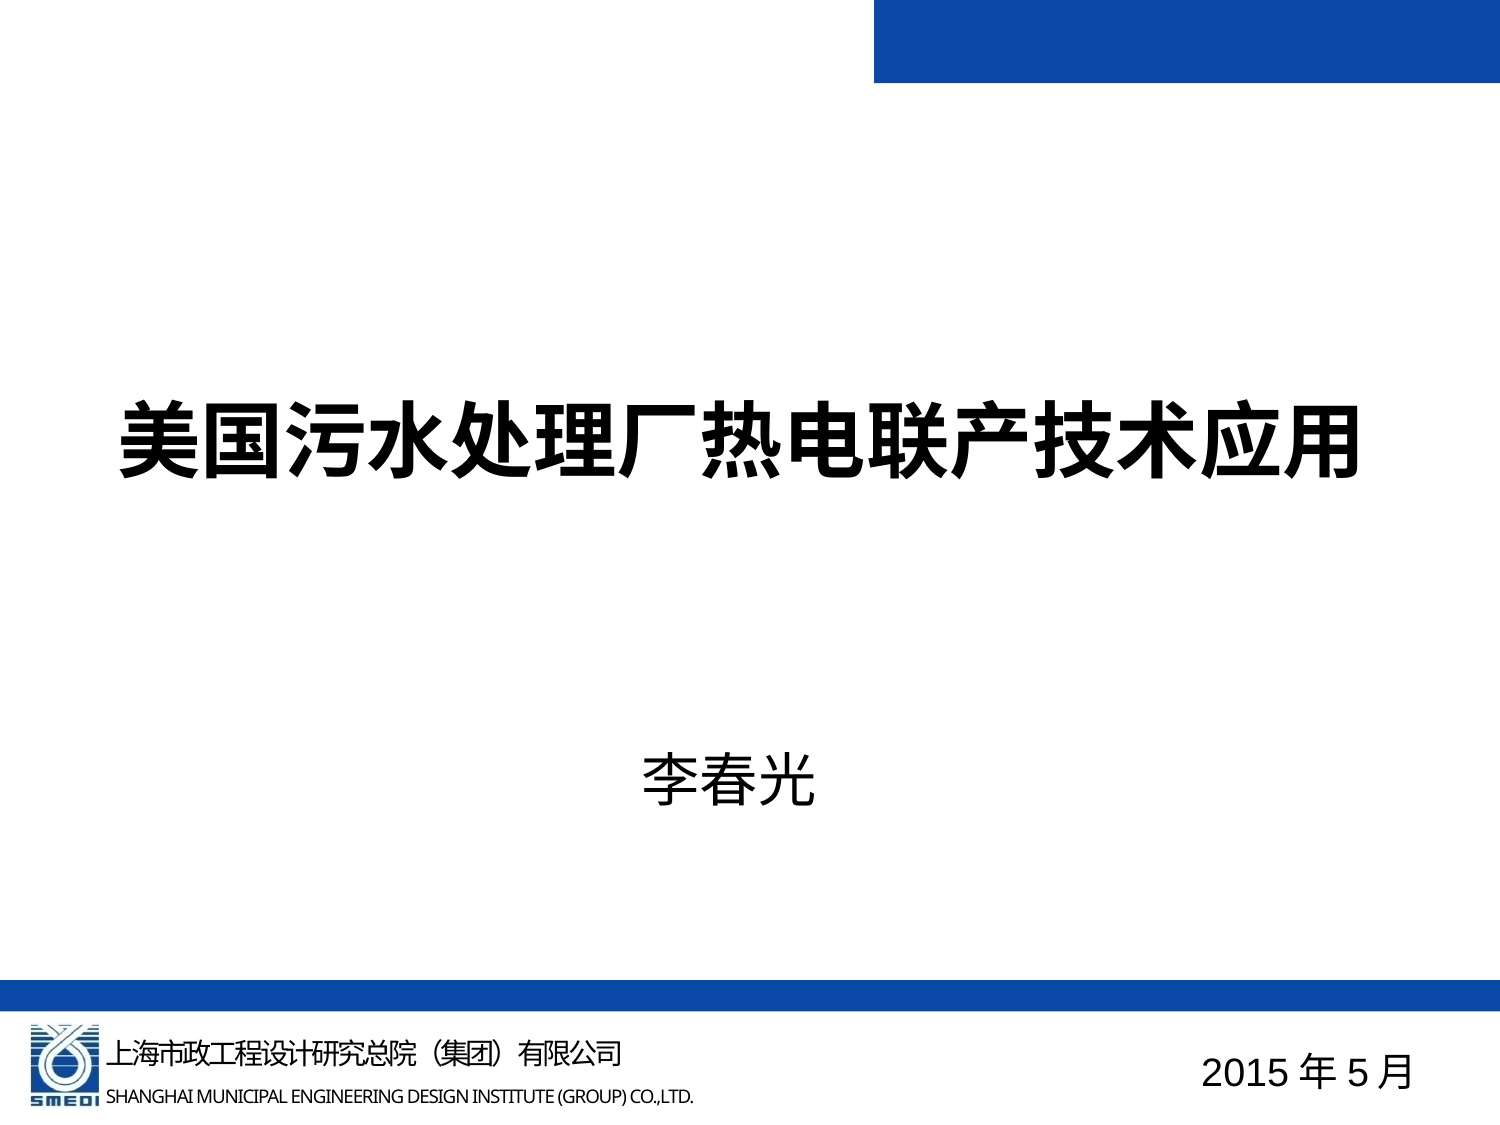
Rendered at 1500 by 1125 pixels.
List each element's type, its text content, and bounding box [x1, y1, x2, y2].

text_box 2015年5月 [1119, 1024, 1500, 1102]
text_box 李春光 [627, 735, 844, 821]
picture [30, 1023, 100, 1108]
title 美国污水处理厂热电联产技术应用 [64, 292, 1419, 534]
